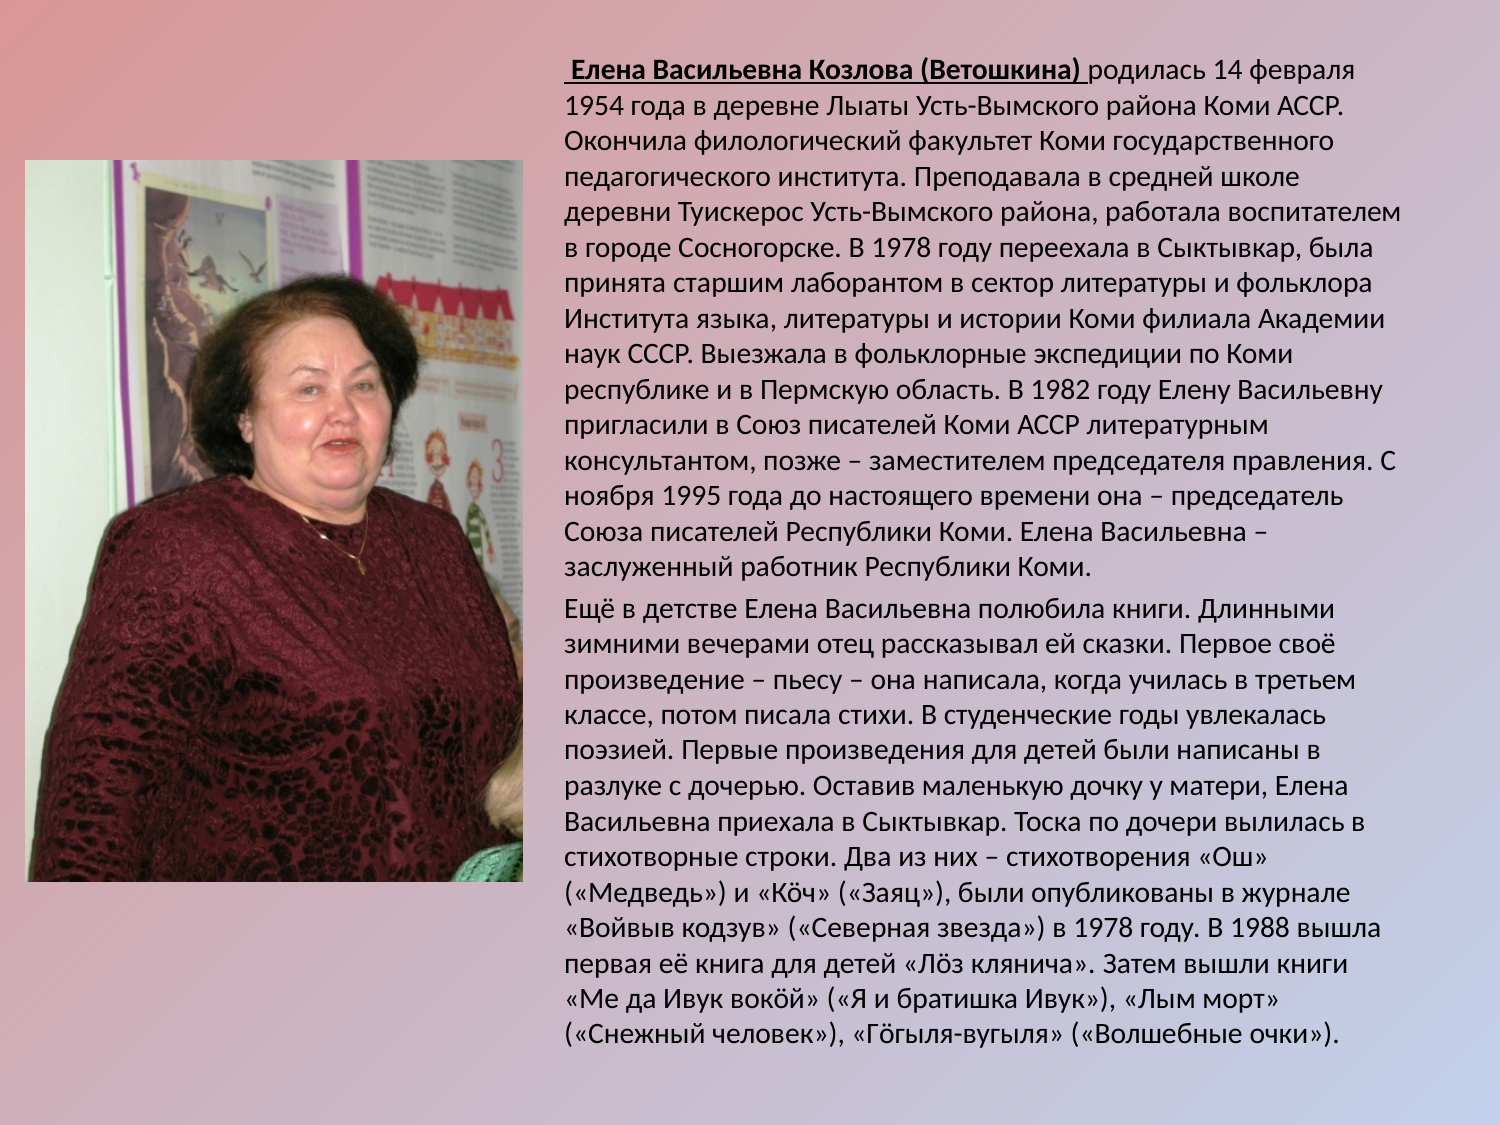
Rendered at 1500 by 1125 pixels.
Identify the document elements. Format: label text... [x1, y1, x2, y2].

picture [25, 160, 523, 882]
list Елена Васильевна Козлова (Ветошкина) родилась 14 февраля 1954 года в деревне Лыаты Усть-Вымского района Коми АССР. Окончила филологический факультет Коми государственного педагогического института. Преподавала в средней школе деревни Туискерос Усть-Вымского района, работала воспитателем в городе Сосногорске. В 1978 году переехала в Сыктывкар, была принята старшим лаборантом в сектор литературы и фольклора Института языка, литературы и истории Коми филиала Академии наук СССР. Выезжала в фольклорные экспедиции по Коми республике и в Пермскую область. В 1982 году Елену Васильевну пригласили в Союз писателей Коми АССР литературным консультантом, позже – заместителем председателя правления. С ноября 1995 года до настоящего времени она – председатель Союза писателей Республики Коми. Елена Васильевна – заслуженный работник Республики Коми. Ещё в детстве Елена Васильевна полюбила книги. Длинными зимними вечерами отец рассказывал ей сказки. Первое своё произведение – пьесу – она написала, когда училась в третьем классе, потом писала стихи. В студенческие годы увлекалась поэзией. Первые произведения для детей были написаны в разлуке с дочерью. Оставив маленькую дочку у матери, Елена Васильевна приехала в Сыктывкар. Тоска по дочери вылилась в стихотворные строки. Два из них – стихотворения «Ош» («Медведь») и «Кӧч» («Заяц»), были опубликованы в журнале «Войвыв кодзув» («Северная звезда») в 1978 году. В 1988 вышла первая её книга для детей «Лöз клянича». Затем вышли книги «Me да Ивук вокöй» («Я и братишка Ивук»), «Лым морт» («Снежный человек»), «Гöгыля-вугыля» («Волшебные очки»). [549, 42, 1425, 1071]
